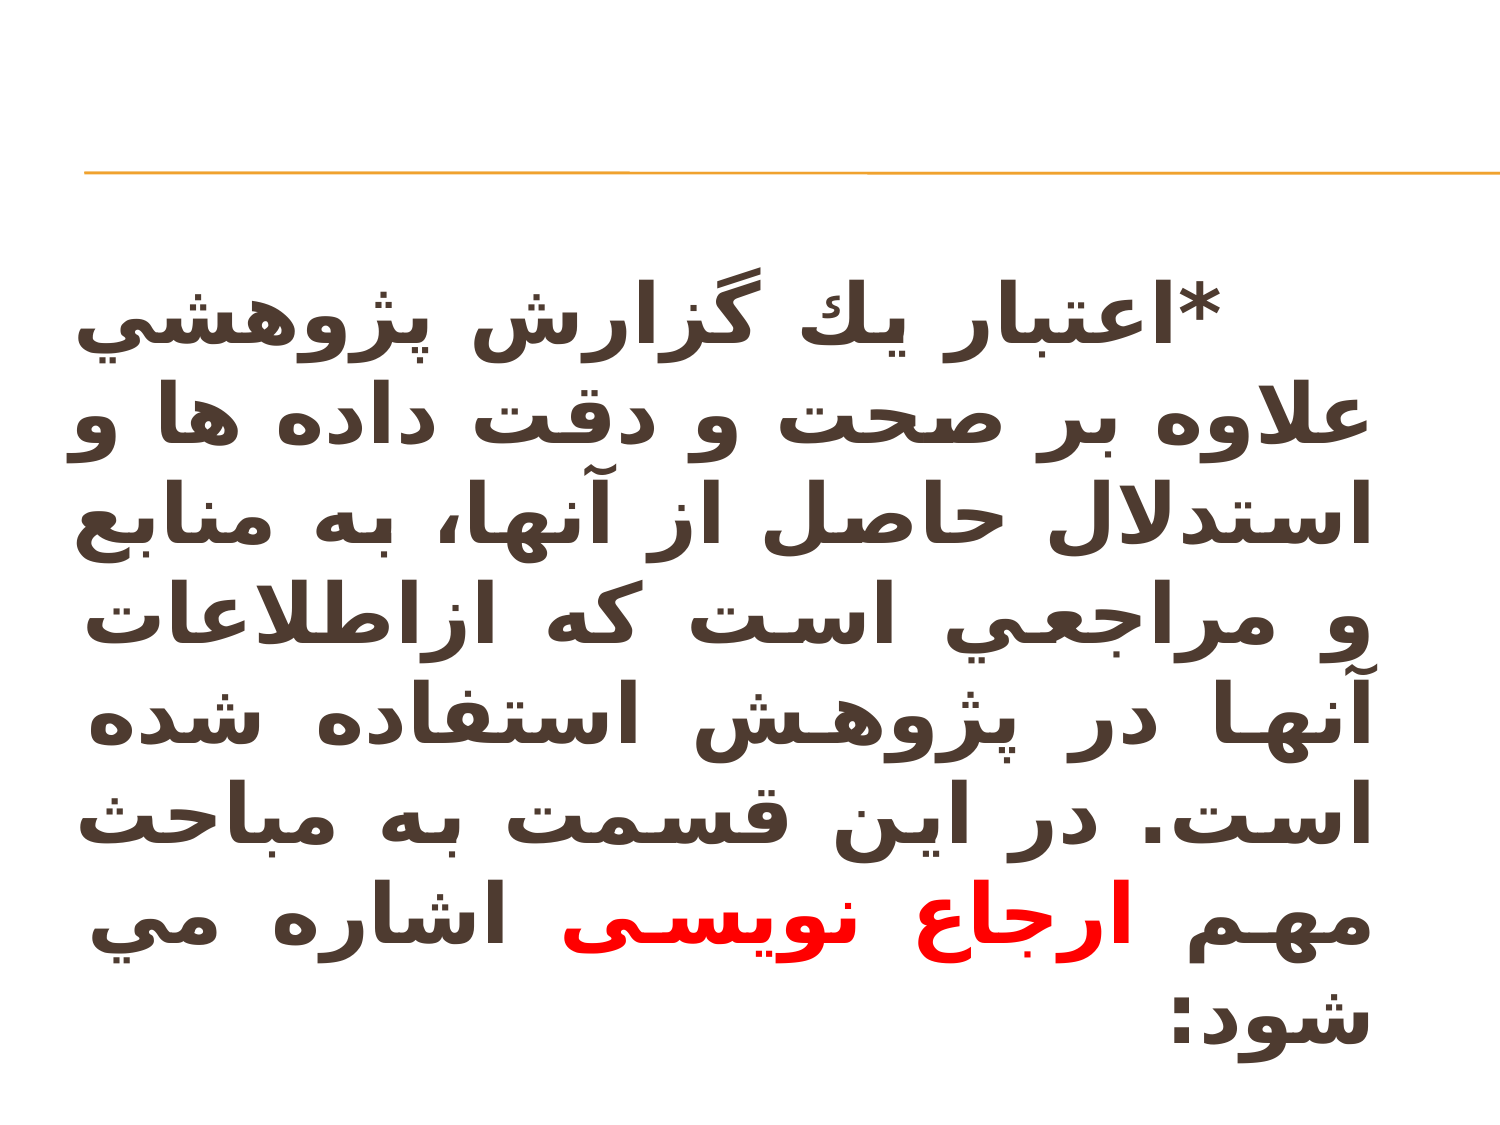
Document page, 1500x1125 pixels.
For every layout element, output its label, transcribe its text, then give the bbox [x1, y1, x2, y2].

list *اعتبار يك گزارش پژوهشي علاوه بر صحت و دقت داده ها و استدلال حاصل از آنها، به منابع و مراجعي است كه ازاطلاعات آنها در پژوهش استفاده شده است. در اين قسمت به مباحث مهم ارجاع نویسی اشاره مي شود: [53, 0, 1447, 1071]
